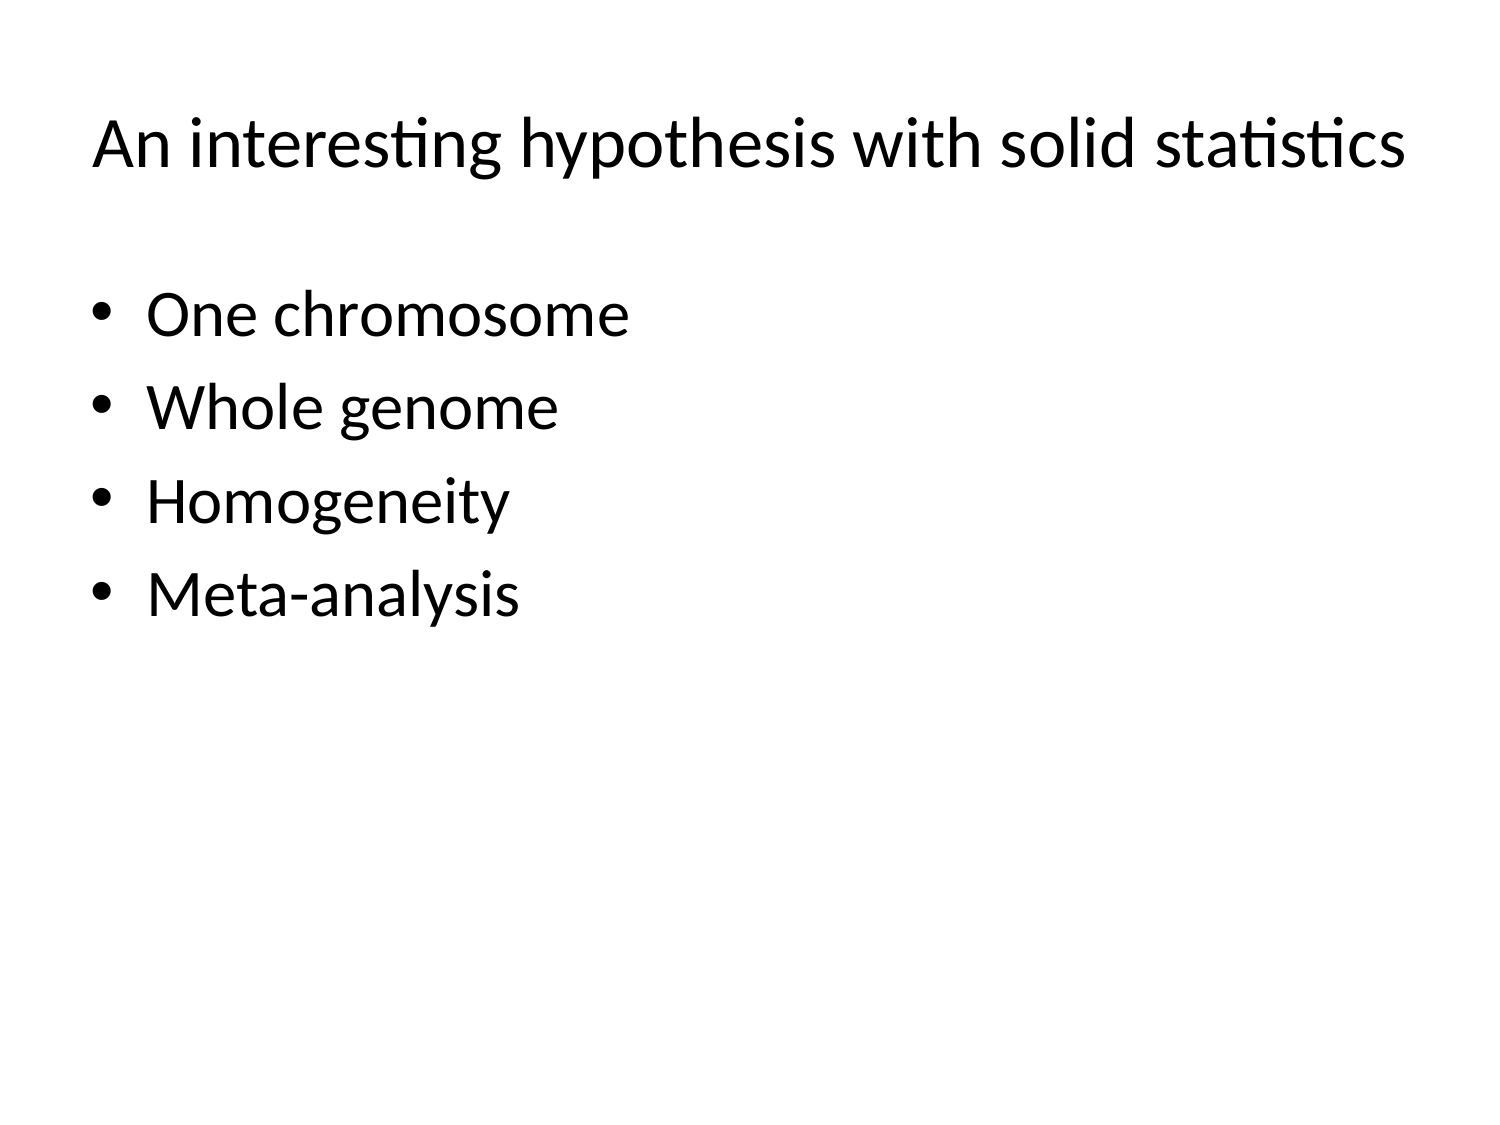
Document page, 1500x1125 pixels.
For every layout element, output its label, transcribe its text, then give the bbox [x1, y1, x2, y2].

list One chromosome Whole genome Homogeneity Meta-analysis [75, 262, 1425, 1005]
title An interesting hypothesis with solid statistics [75, 45, 1425, 233]
